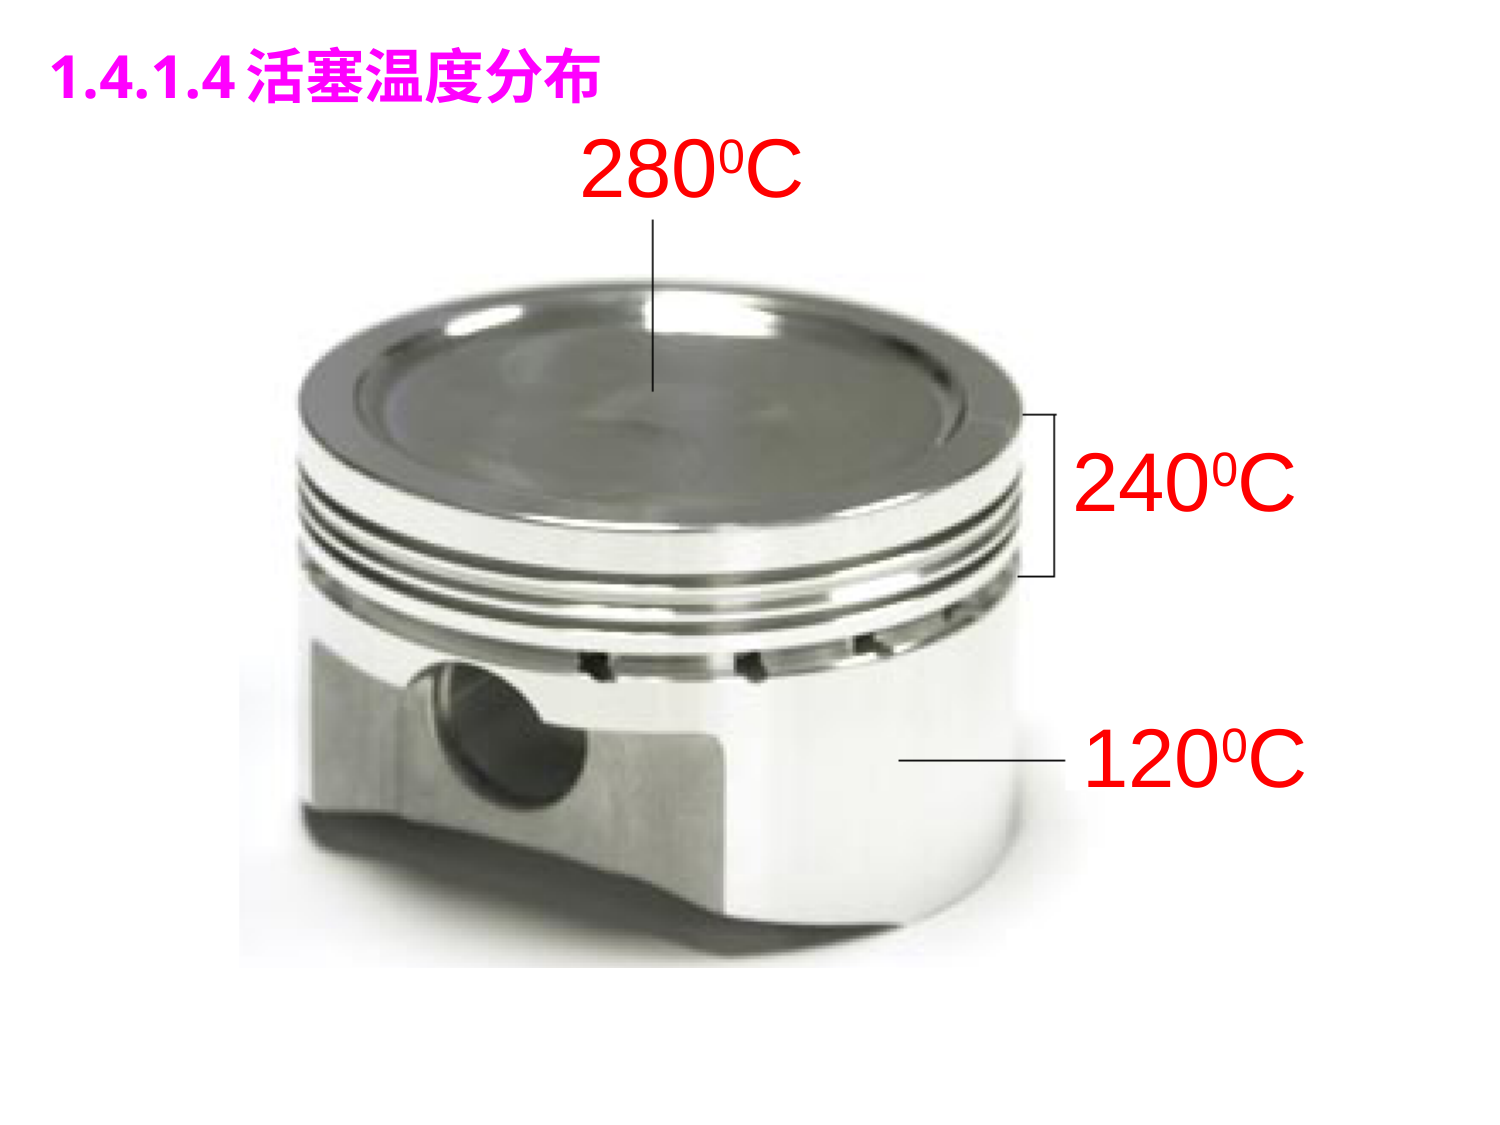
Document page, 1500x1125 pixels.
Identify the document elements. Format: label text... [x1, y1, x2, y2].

text_box 1200C [1123, 696, 1339, 812]
text_box 2400C [1123, 420, 1319, 536]
text_box 2800C [564, 119, 832, 189]
title 1.4.1.4活塞温度分布 [17, 30, 1293, 119]
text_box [238, 191, 1120, 968]
